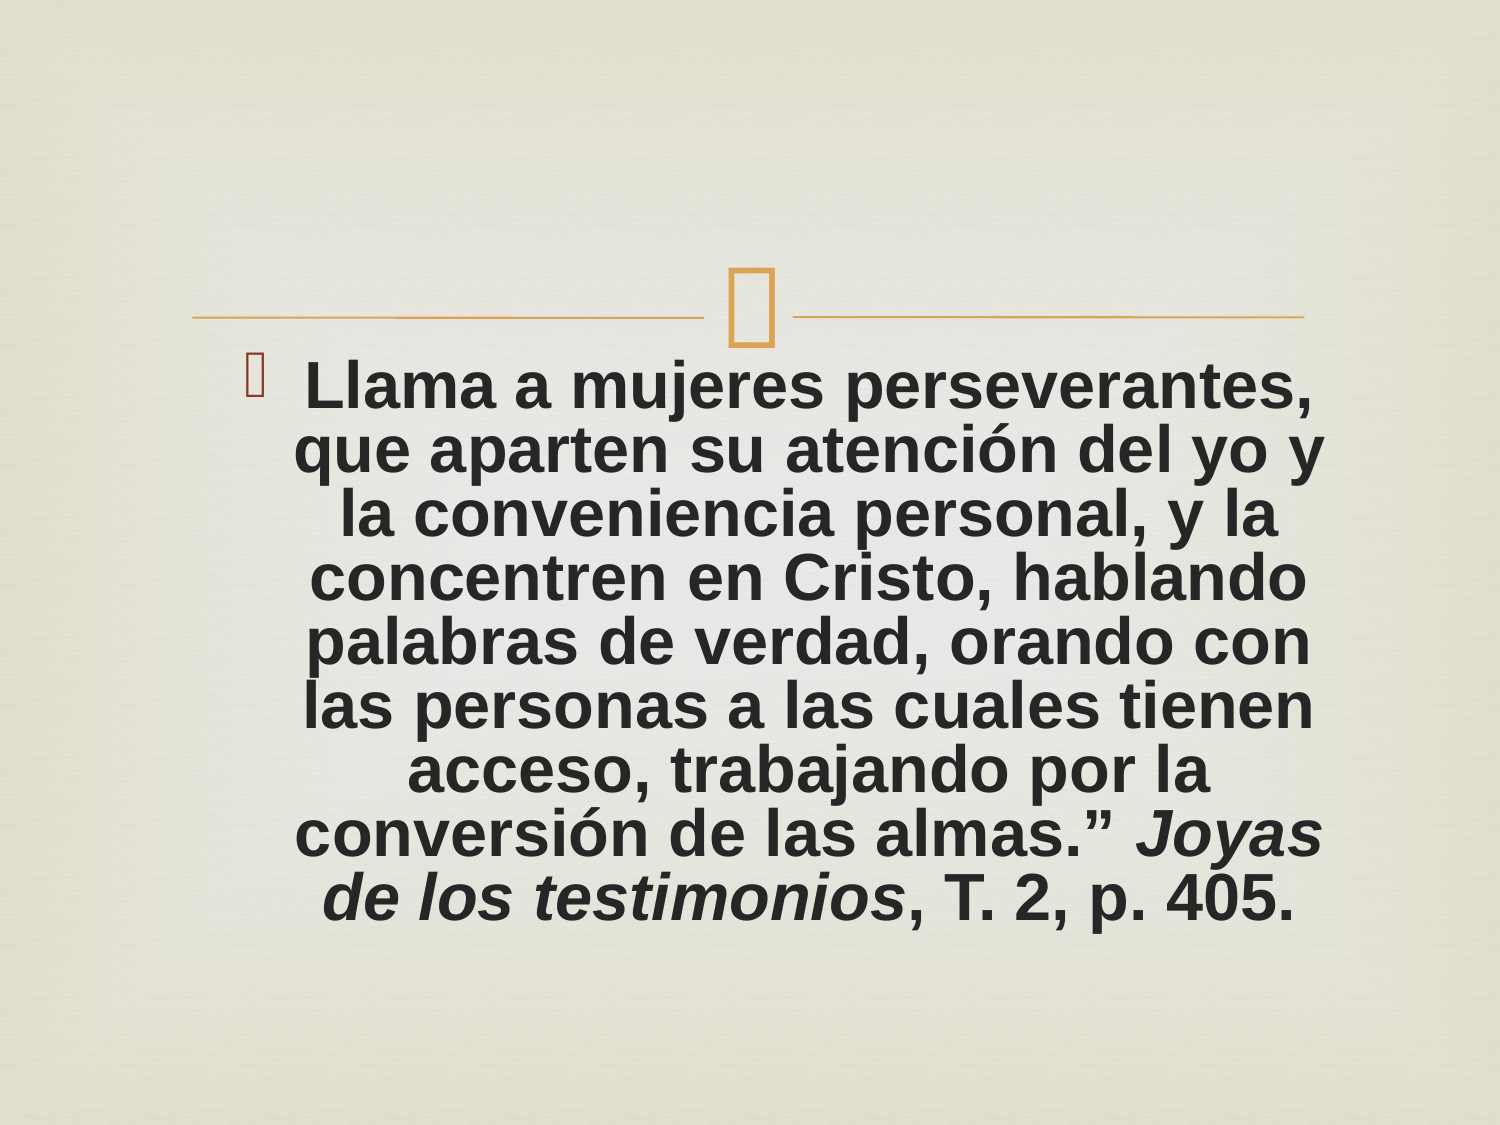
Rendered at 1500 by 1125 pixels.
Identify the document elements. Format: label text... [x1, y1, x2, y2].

list Llama a mujeres perseverantes, que aparten su atención del yo y la conveniencia personal, y la concentren en Cristo, hablando palabras de verdad, orando con las personas a las cuales tienen acceso, trabajando por la conversión de las almas.” Joyas de los testimonios, T. 2, p. 405. [194, 349, 1365, 1071]
